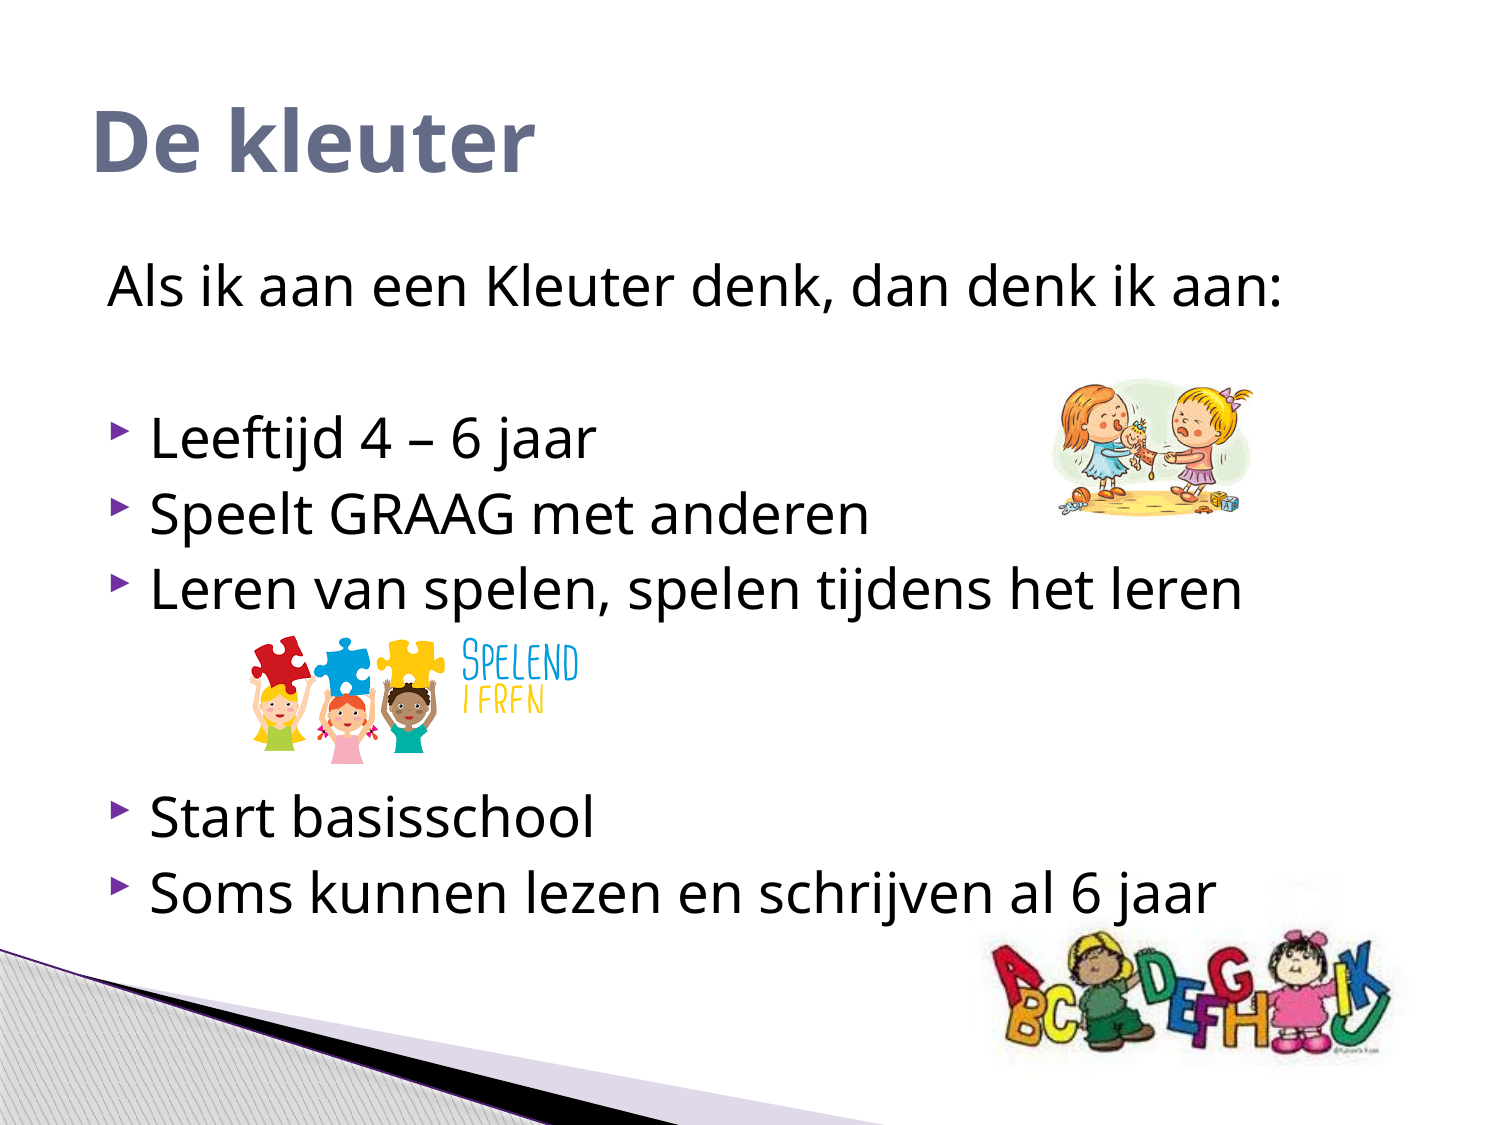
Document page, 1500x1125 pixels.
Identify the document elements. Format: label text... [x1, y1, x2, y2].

picture [249, 633, 593, 776]
title De kleuter [75, 45, 1425, 233]
picture [1048, 337, 1259, 552]
list Als ik aan een Kleuter denk, dan denk ik aan: Leeftijd 4 – 6 jaar Speelt GRAAG met anderen Leren van spelen, spelen tijdens het leren Start basisschool Soms kunnen lezen en schrijven al 6 jaar [75, 243, 1425, 1035]
picture [967, 877, 1416, 1125]
